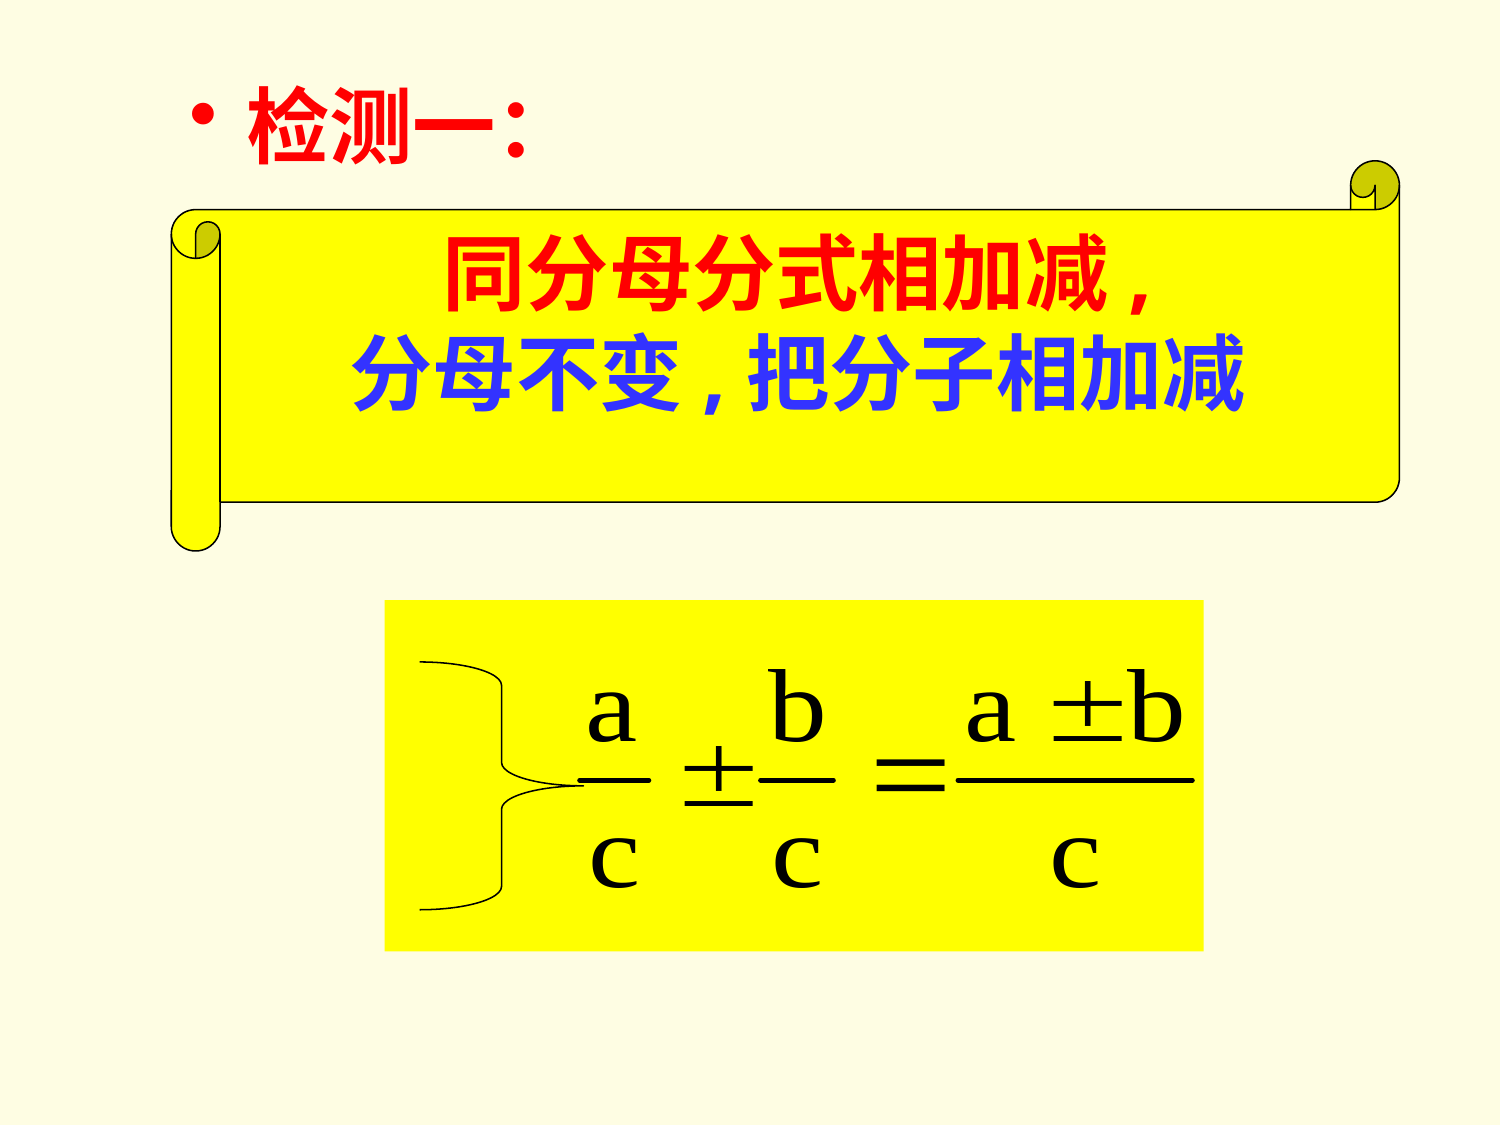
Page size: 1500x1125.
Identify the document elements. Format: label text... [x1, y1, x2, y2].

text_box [384, 599, 1216, 952]
text_box 同分母分式相加减, 分母不变,把分子相加减 [171, 160, 1400, 551]
list 检测一： [174, 66, 1426, 1060]
